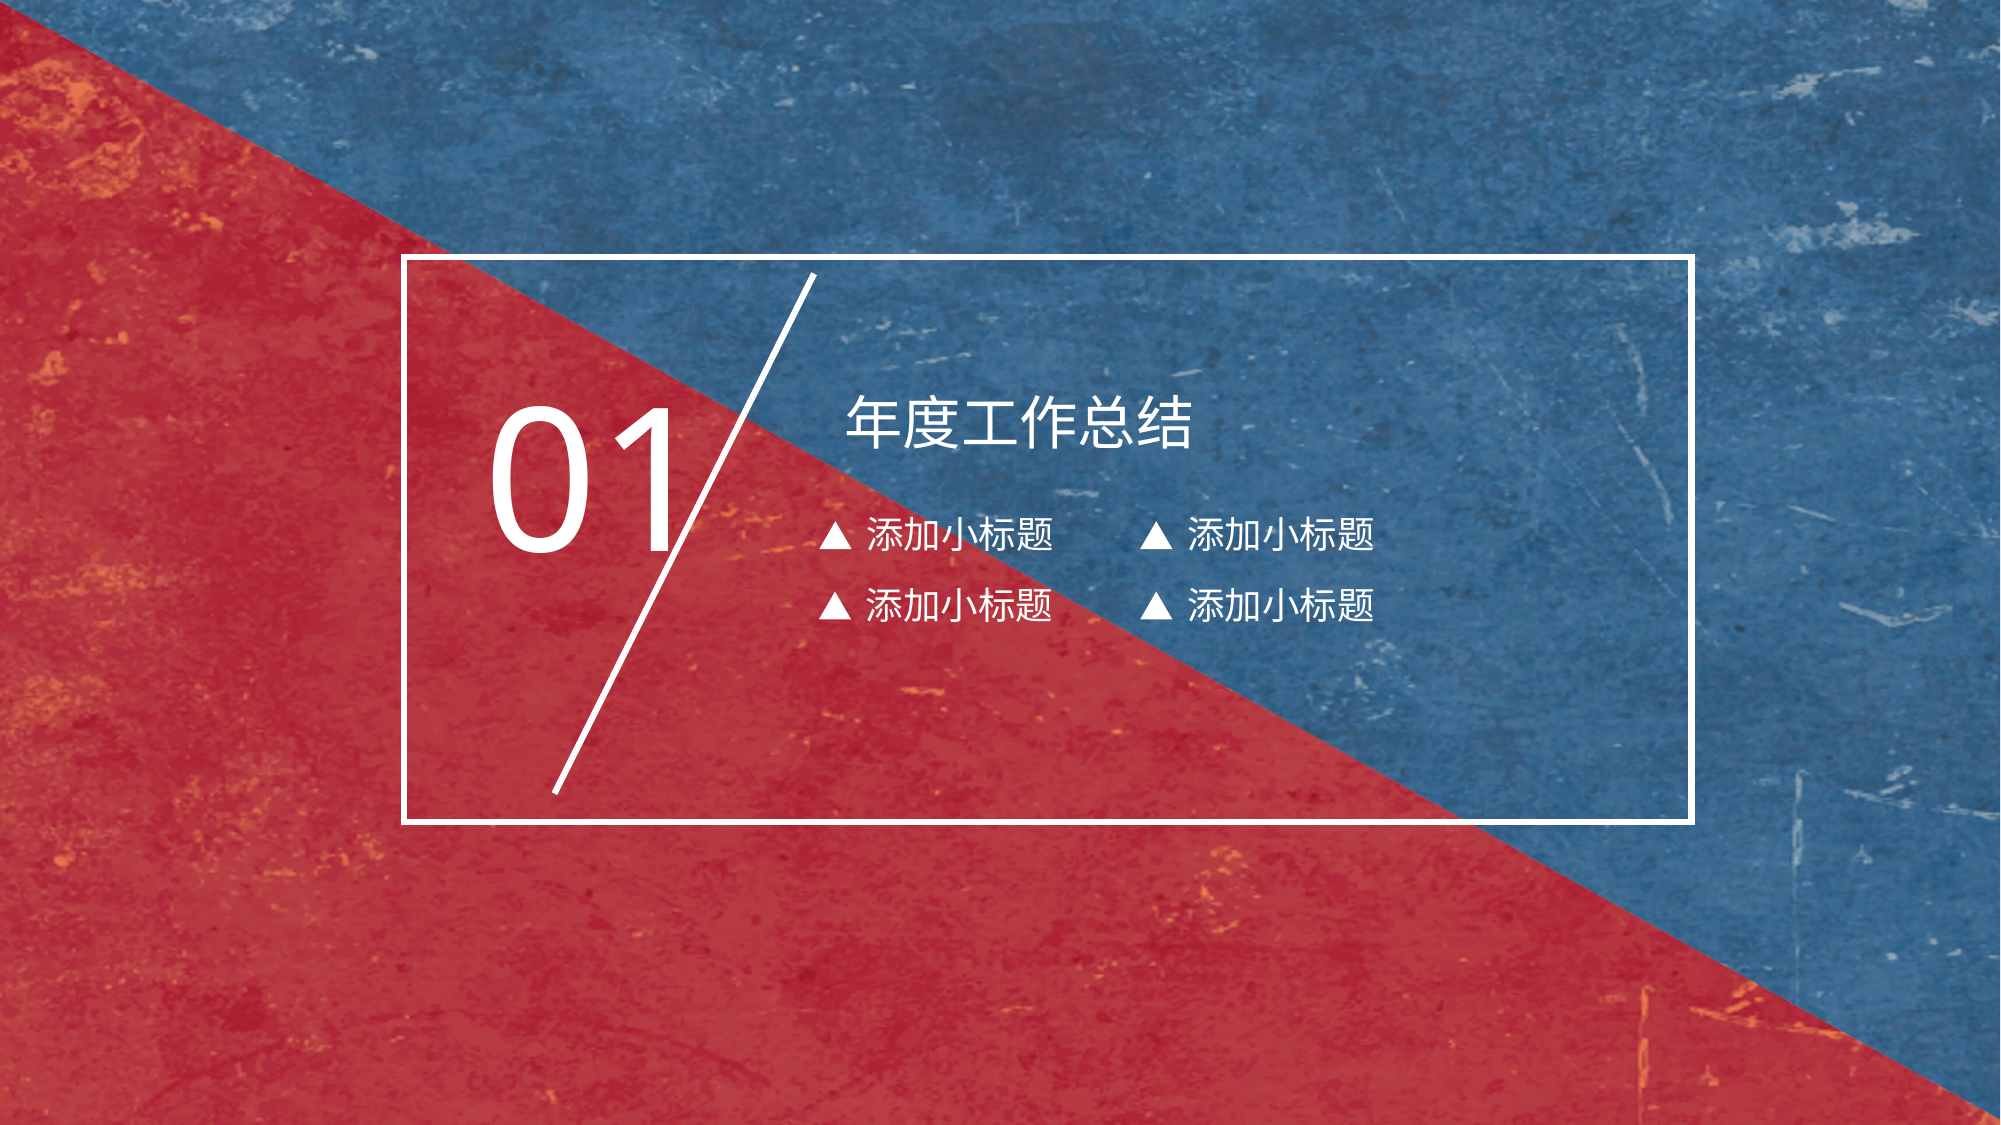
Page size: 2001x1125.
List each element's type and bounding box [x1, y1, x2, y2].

picture [0, 0, 2001, 1125]
text_box [819, 504, 1136, 565]
text_box [818, 574, 1136, 636]
text_box [554, 273, 814, 794]
text_box [403, 256, 1693, 823]
text_box [1140, 574, 1457, 636]
text_box [1140, 504, 1457, 565]
